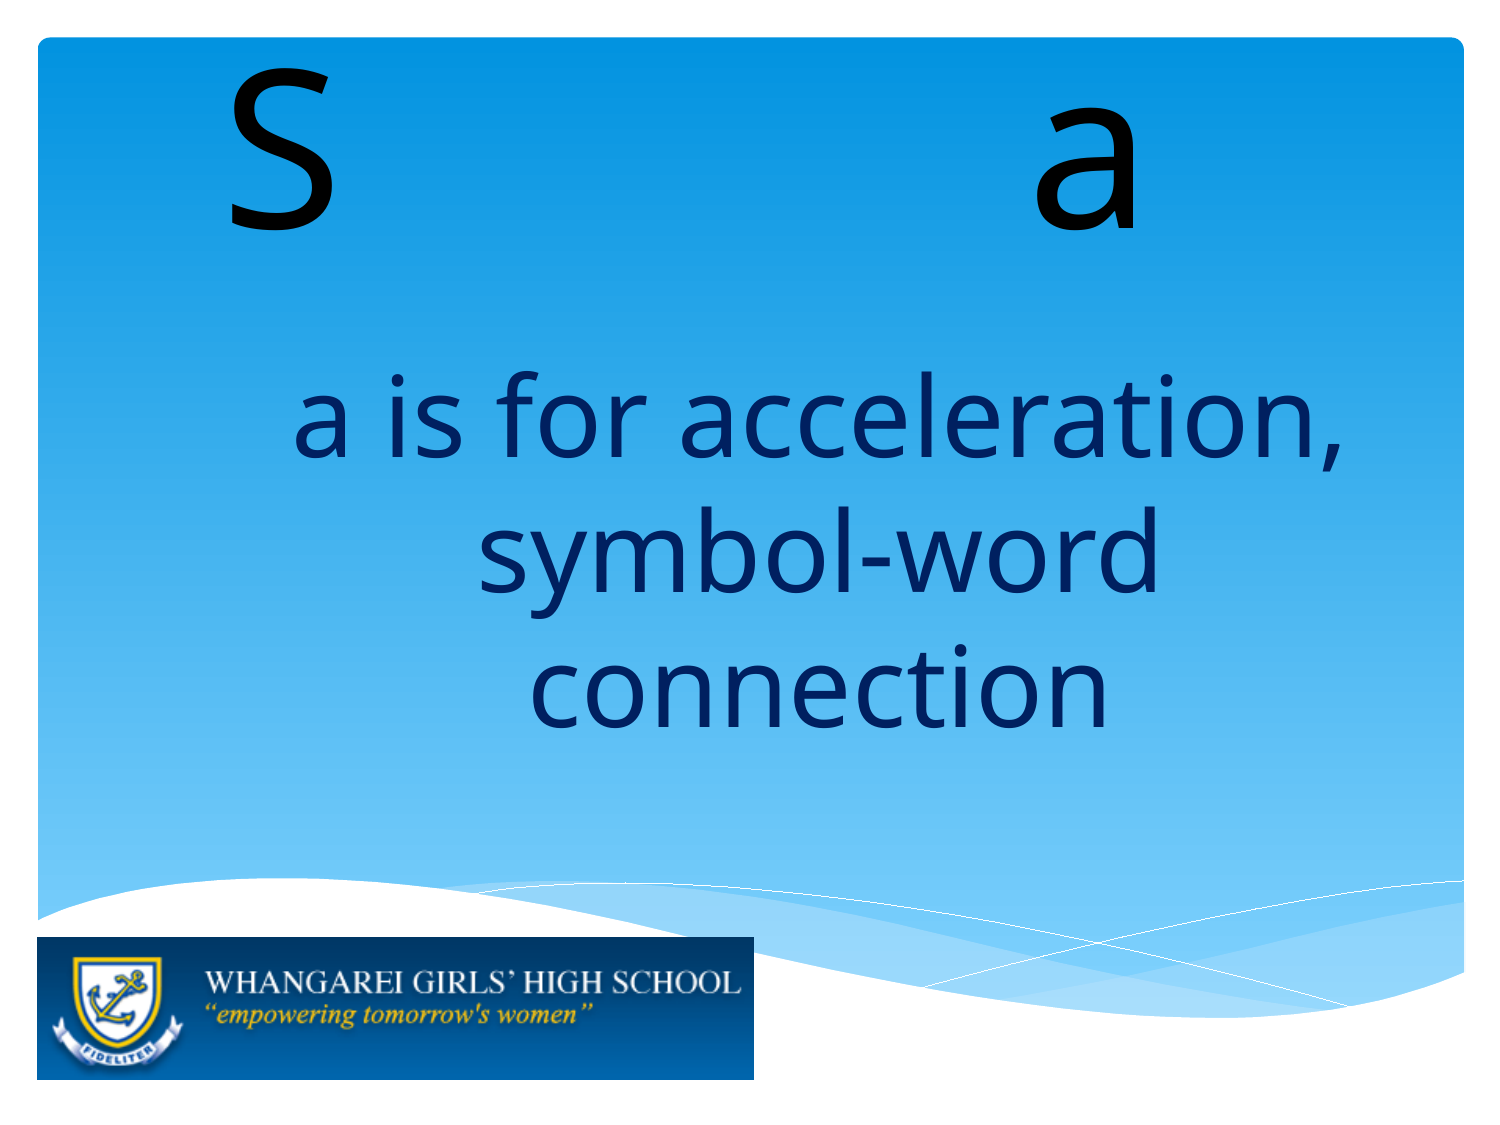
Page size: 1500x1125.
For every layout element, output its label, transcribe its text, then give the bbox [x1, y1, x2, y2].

text_box S a [206, 30, 1388, 291]
text_box a is for acceleration, symbol-word connection [194, 337, 1447, 1024]
picture [37, 937, 754, 1080]
